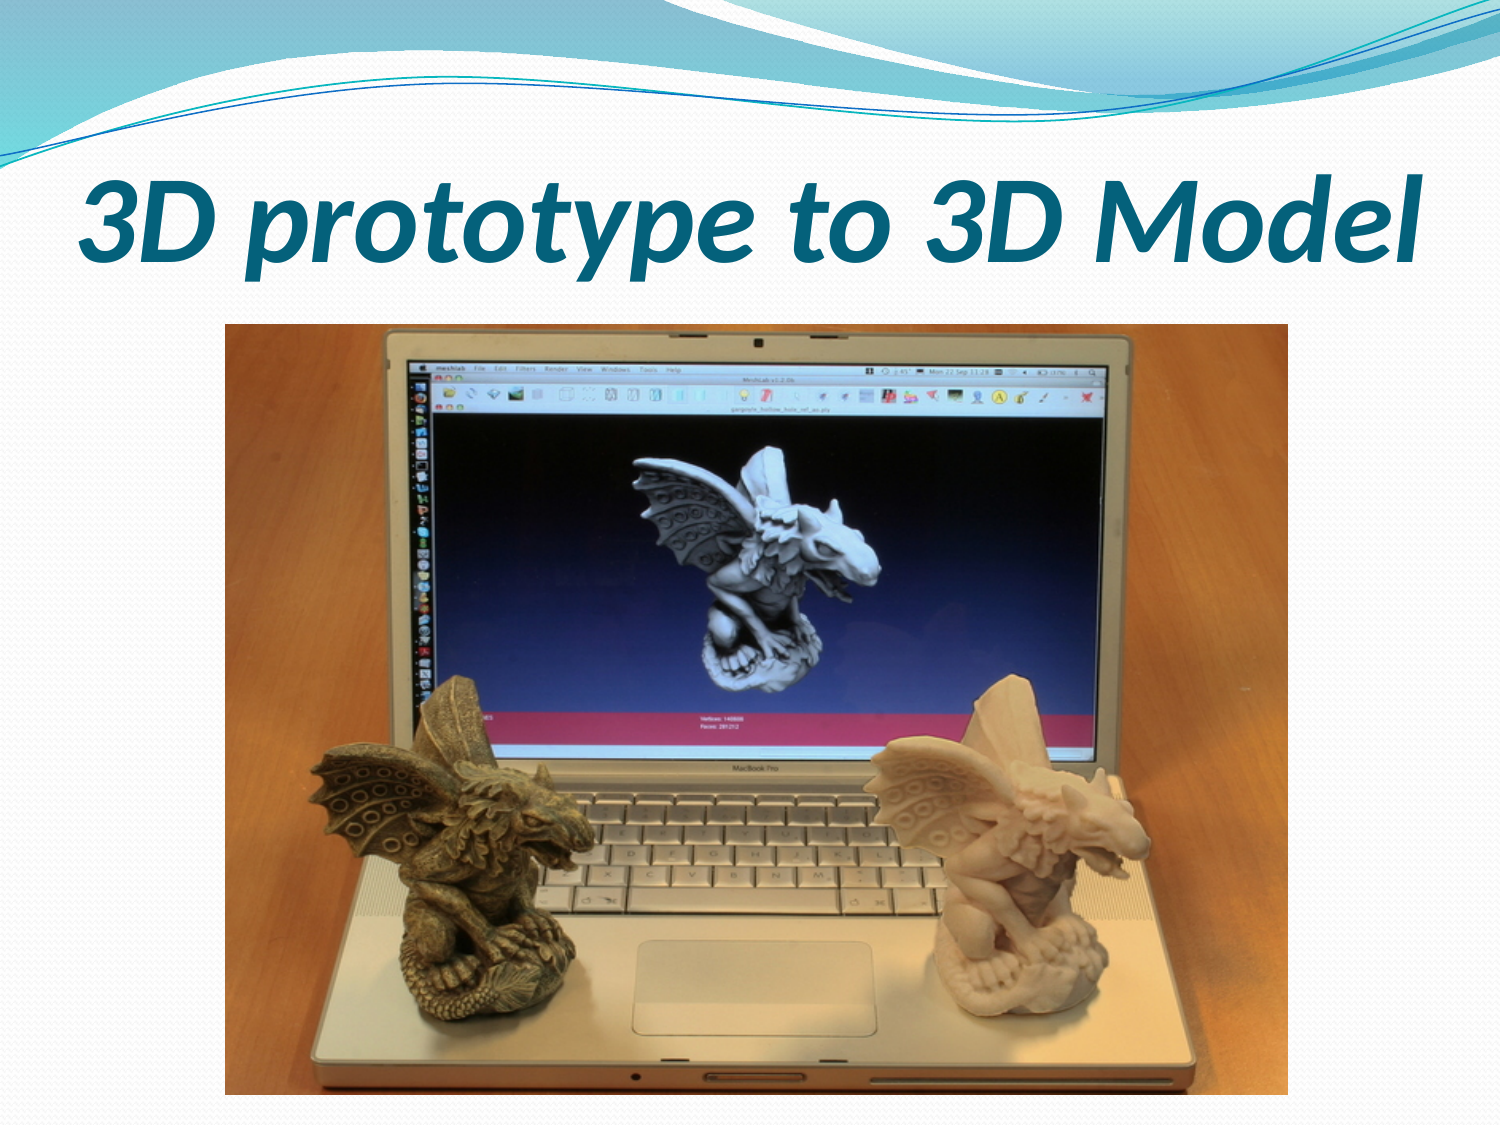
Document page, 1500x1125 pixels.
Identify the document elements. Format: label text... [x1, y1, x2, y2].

picture [224, 324, 1288, 1095]
title 3D prototype to 3D Model [37, 99, 1463, 288]
